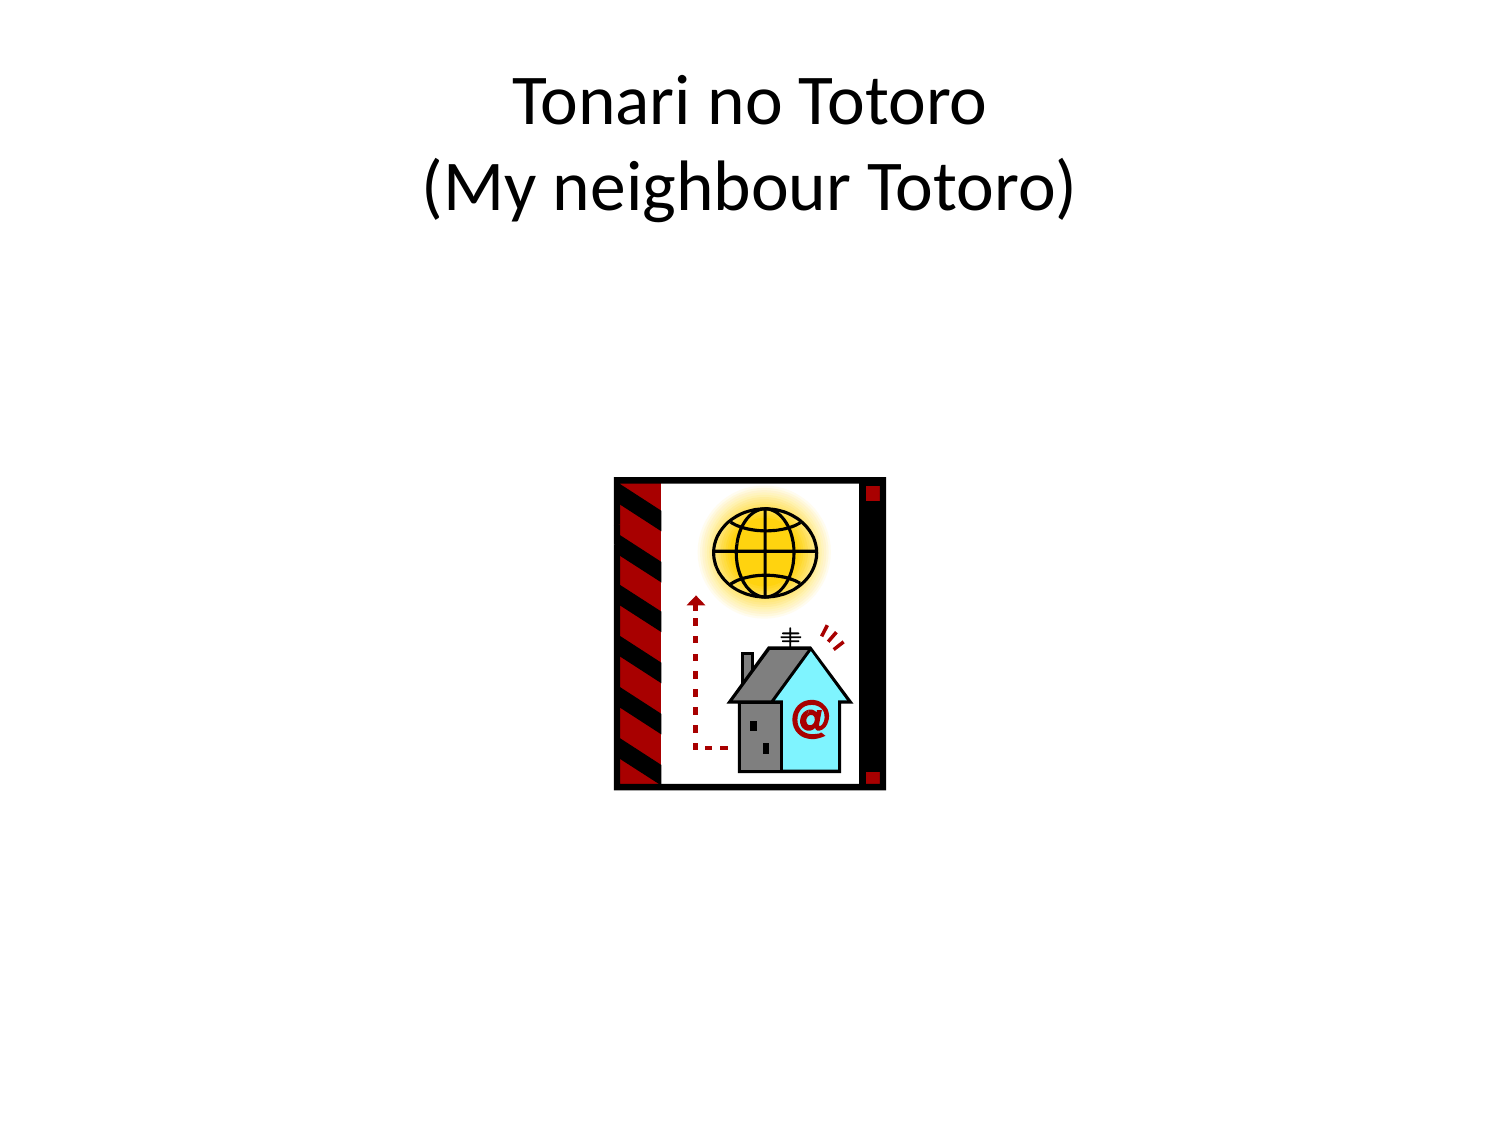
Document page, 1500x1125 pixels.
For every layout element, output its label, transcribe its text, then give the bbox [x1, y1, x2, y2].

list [613, 476, 887, 791]
title Tonari no Totoro (My neighbour Totoro) [75, 45, 1425, 233]
